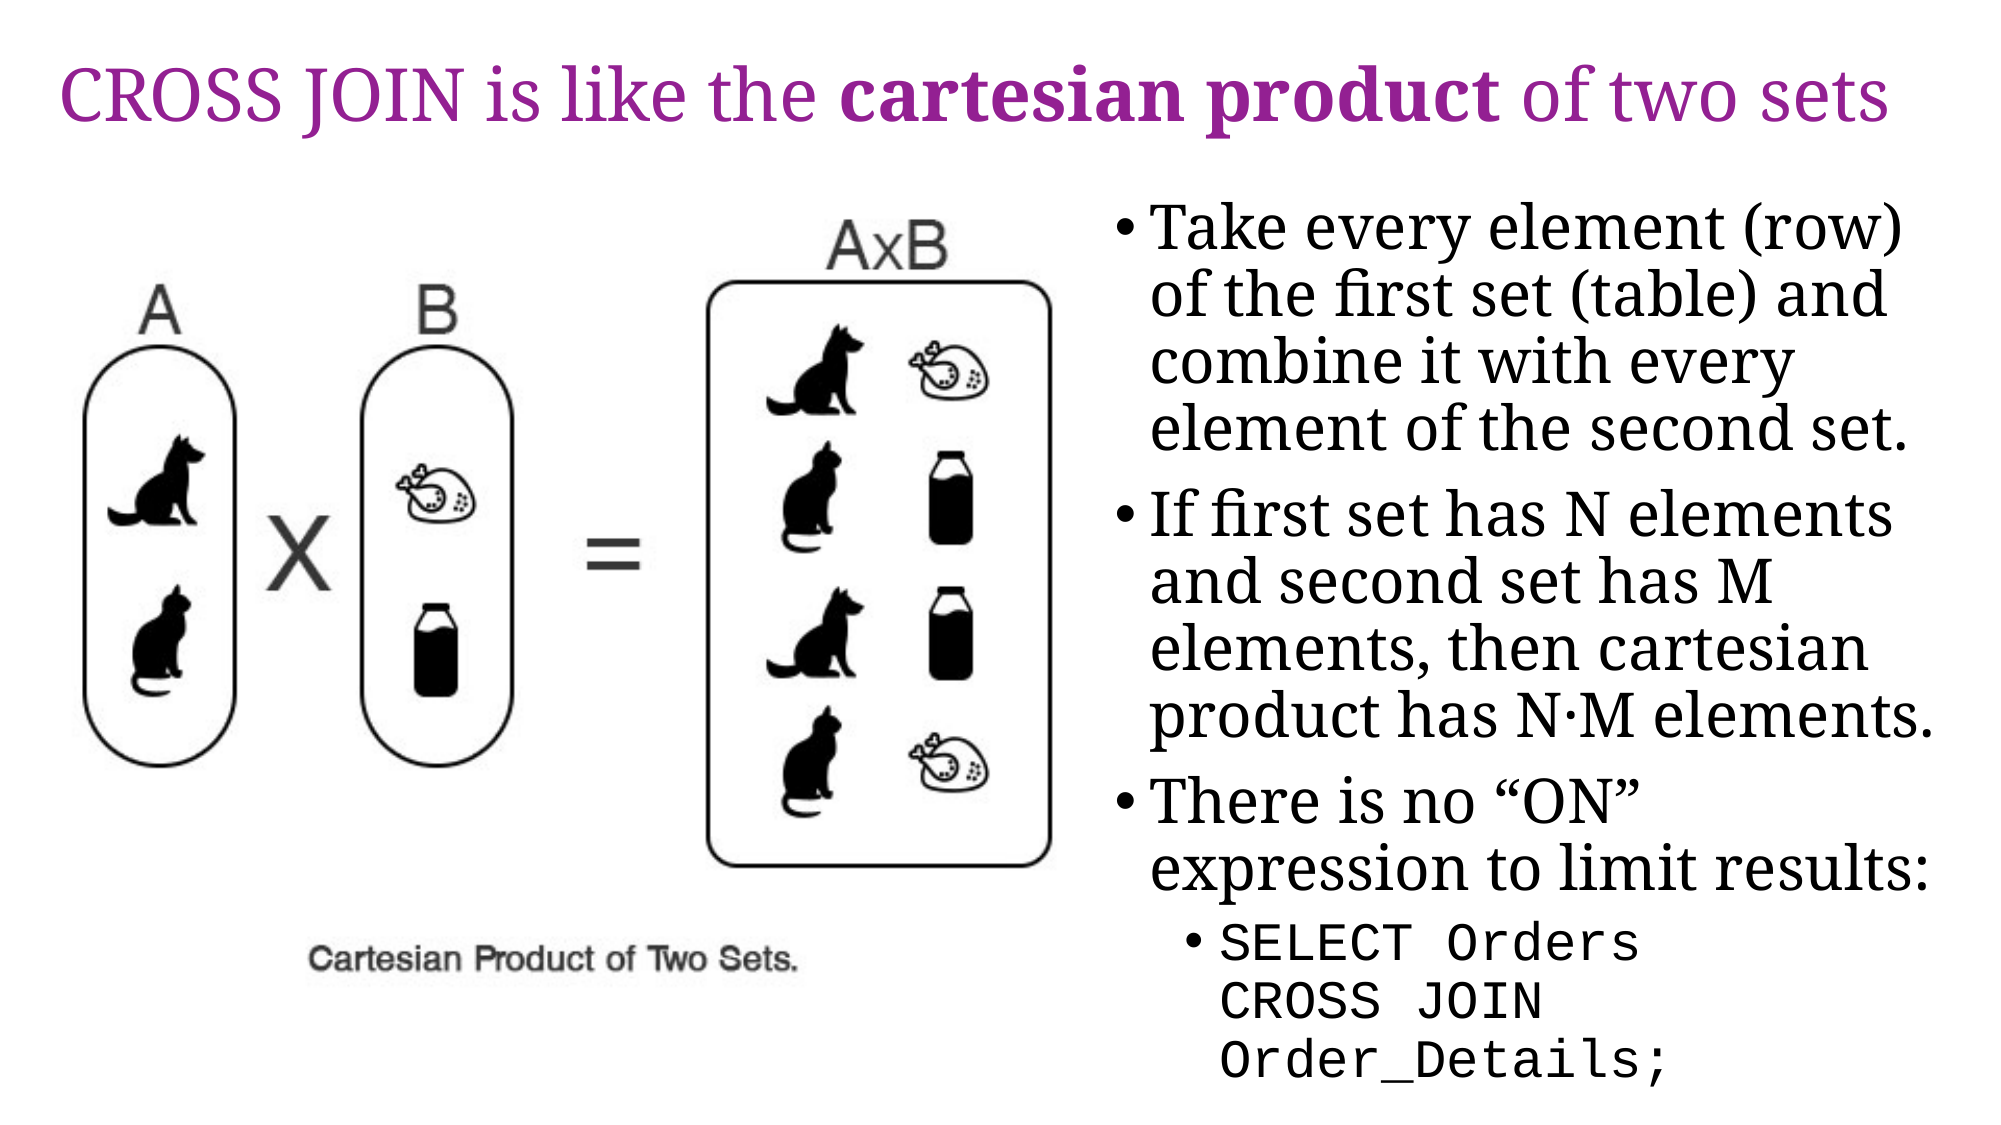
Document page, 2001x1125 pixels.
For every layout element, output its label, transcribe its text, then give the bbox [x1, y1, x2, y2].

title CROSS JOIN is like the cartesian product of two sets [43, 25, 1953, 171]
list Take every element (row) of the first set (table) and combine it with every element of the second set. If first set has N elements and second set has M elements, then cartesian product has N·M elements. There is no “ON” expression to limit results: SELECT Orders CROSS JOIN Order_Details; [1099, 188, 1953, 1106]
picture [56, 170, 1086, 1004]
